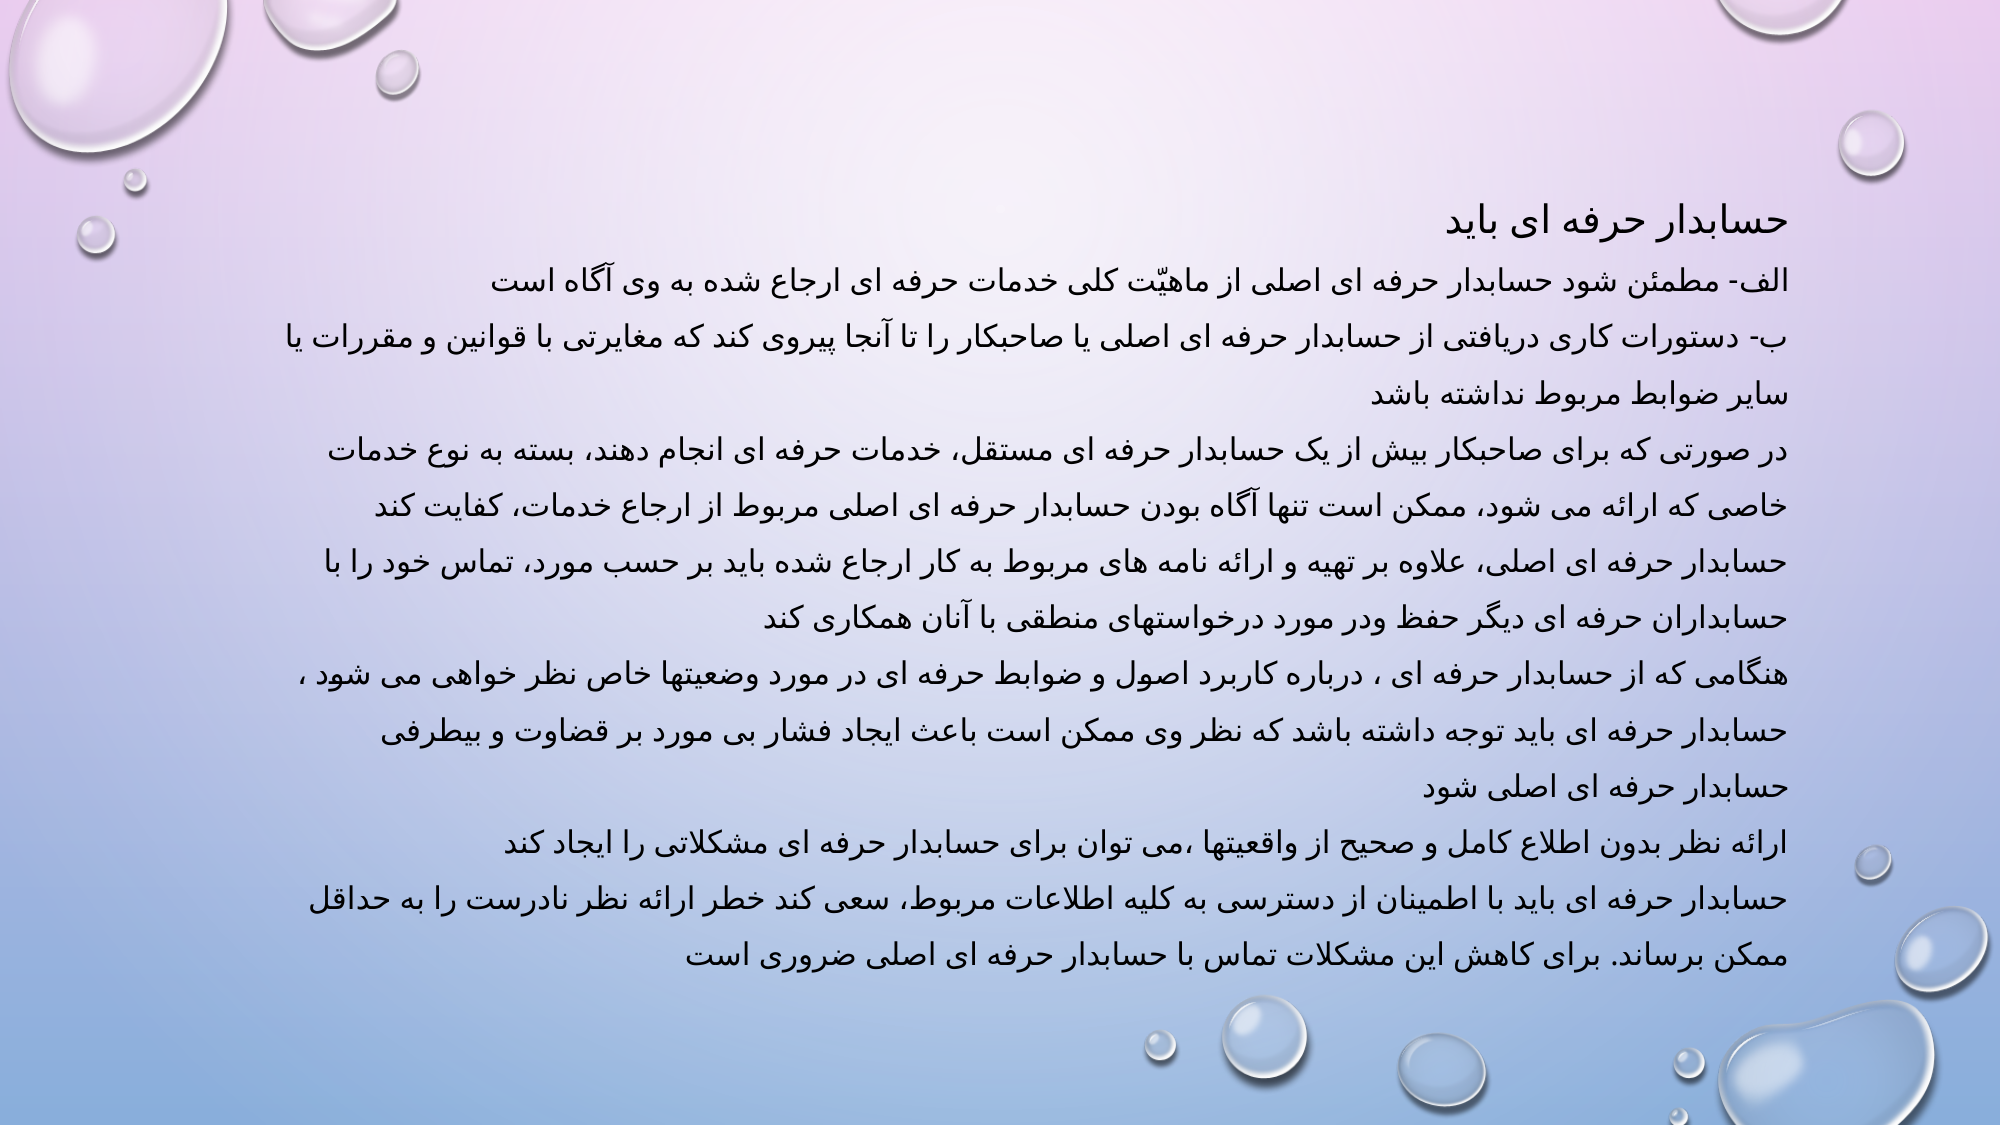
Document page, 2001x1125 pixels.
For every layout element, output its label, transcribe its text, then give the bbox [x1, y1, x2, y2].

picture [0, 0, 2000, 1125]
title حسابدار حرفه ای باید الف- مطمئن شود حسابدار حرفه ای اصلی از ماهیّت کلی خدمات حرفه ای ارجاع شده به وی آگاه است ب- دستورات کاری دریافتی از حسابدار حرفه ای اصلی یا صاحبکار را تا آنجا پیروی کند که مغایرتی با قوانین و مقررات یا سایر ضوابط مربوط نداشته باشد در صورتی که برای صاحبکار بیش از یک حسابدار حرفه ای مستقل، خدمات حرفه ای انجام دهند، بسته به نوع خدمات خاصی که ارائه می شود، ممکن است تنها آگاه بودن حسابدار حرفه ای اصلی مربوط از ارجاع خدمات، کفایت کند حسابدار حرفه ای اصلی، علاوه بر تهیه و ارائه نامه های مربوط به کار ارجاع شده باید بر حسب مورد، تماس خود را با حسابداران حرفه ای دیگر حفظ ودر مورد درخواستهای منطقی با آنان همکاری کند هنگامی که از حسابدار حرفه ای ، درباره کاربرد اصول و ضوابط حرفه ای در مورد وضعیتها خاص نظر خواهی می شود ، حسابدار حرفه ای باید توجه داشته باشد که نظر وی ممکن است باعث ایجاد فشار بی مورد بر قضاوت و بیطرفی حسابدار حرفه ای اصلی شود ارائه نظر بدون اطلاع کامل و صحیح از واقعیتها ،می توان برای حسابدار حرفه ای مشکلاتی را ایجاد کند حسابدار حرفه ای باید با اطمینان از دسترسی به کلیه اطلاعات مربوط، سعی کند خطر ارائه نظر نادرست را به حداقل ممکن برساند. برای کاهش این مشکلات تماس با حسابدار حرفه ای اصلی ضروری است [262, 159, 1806, 1022]
